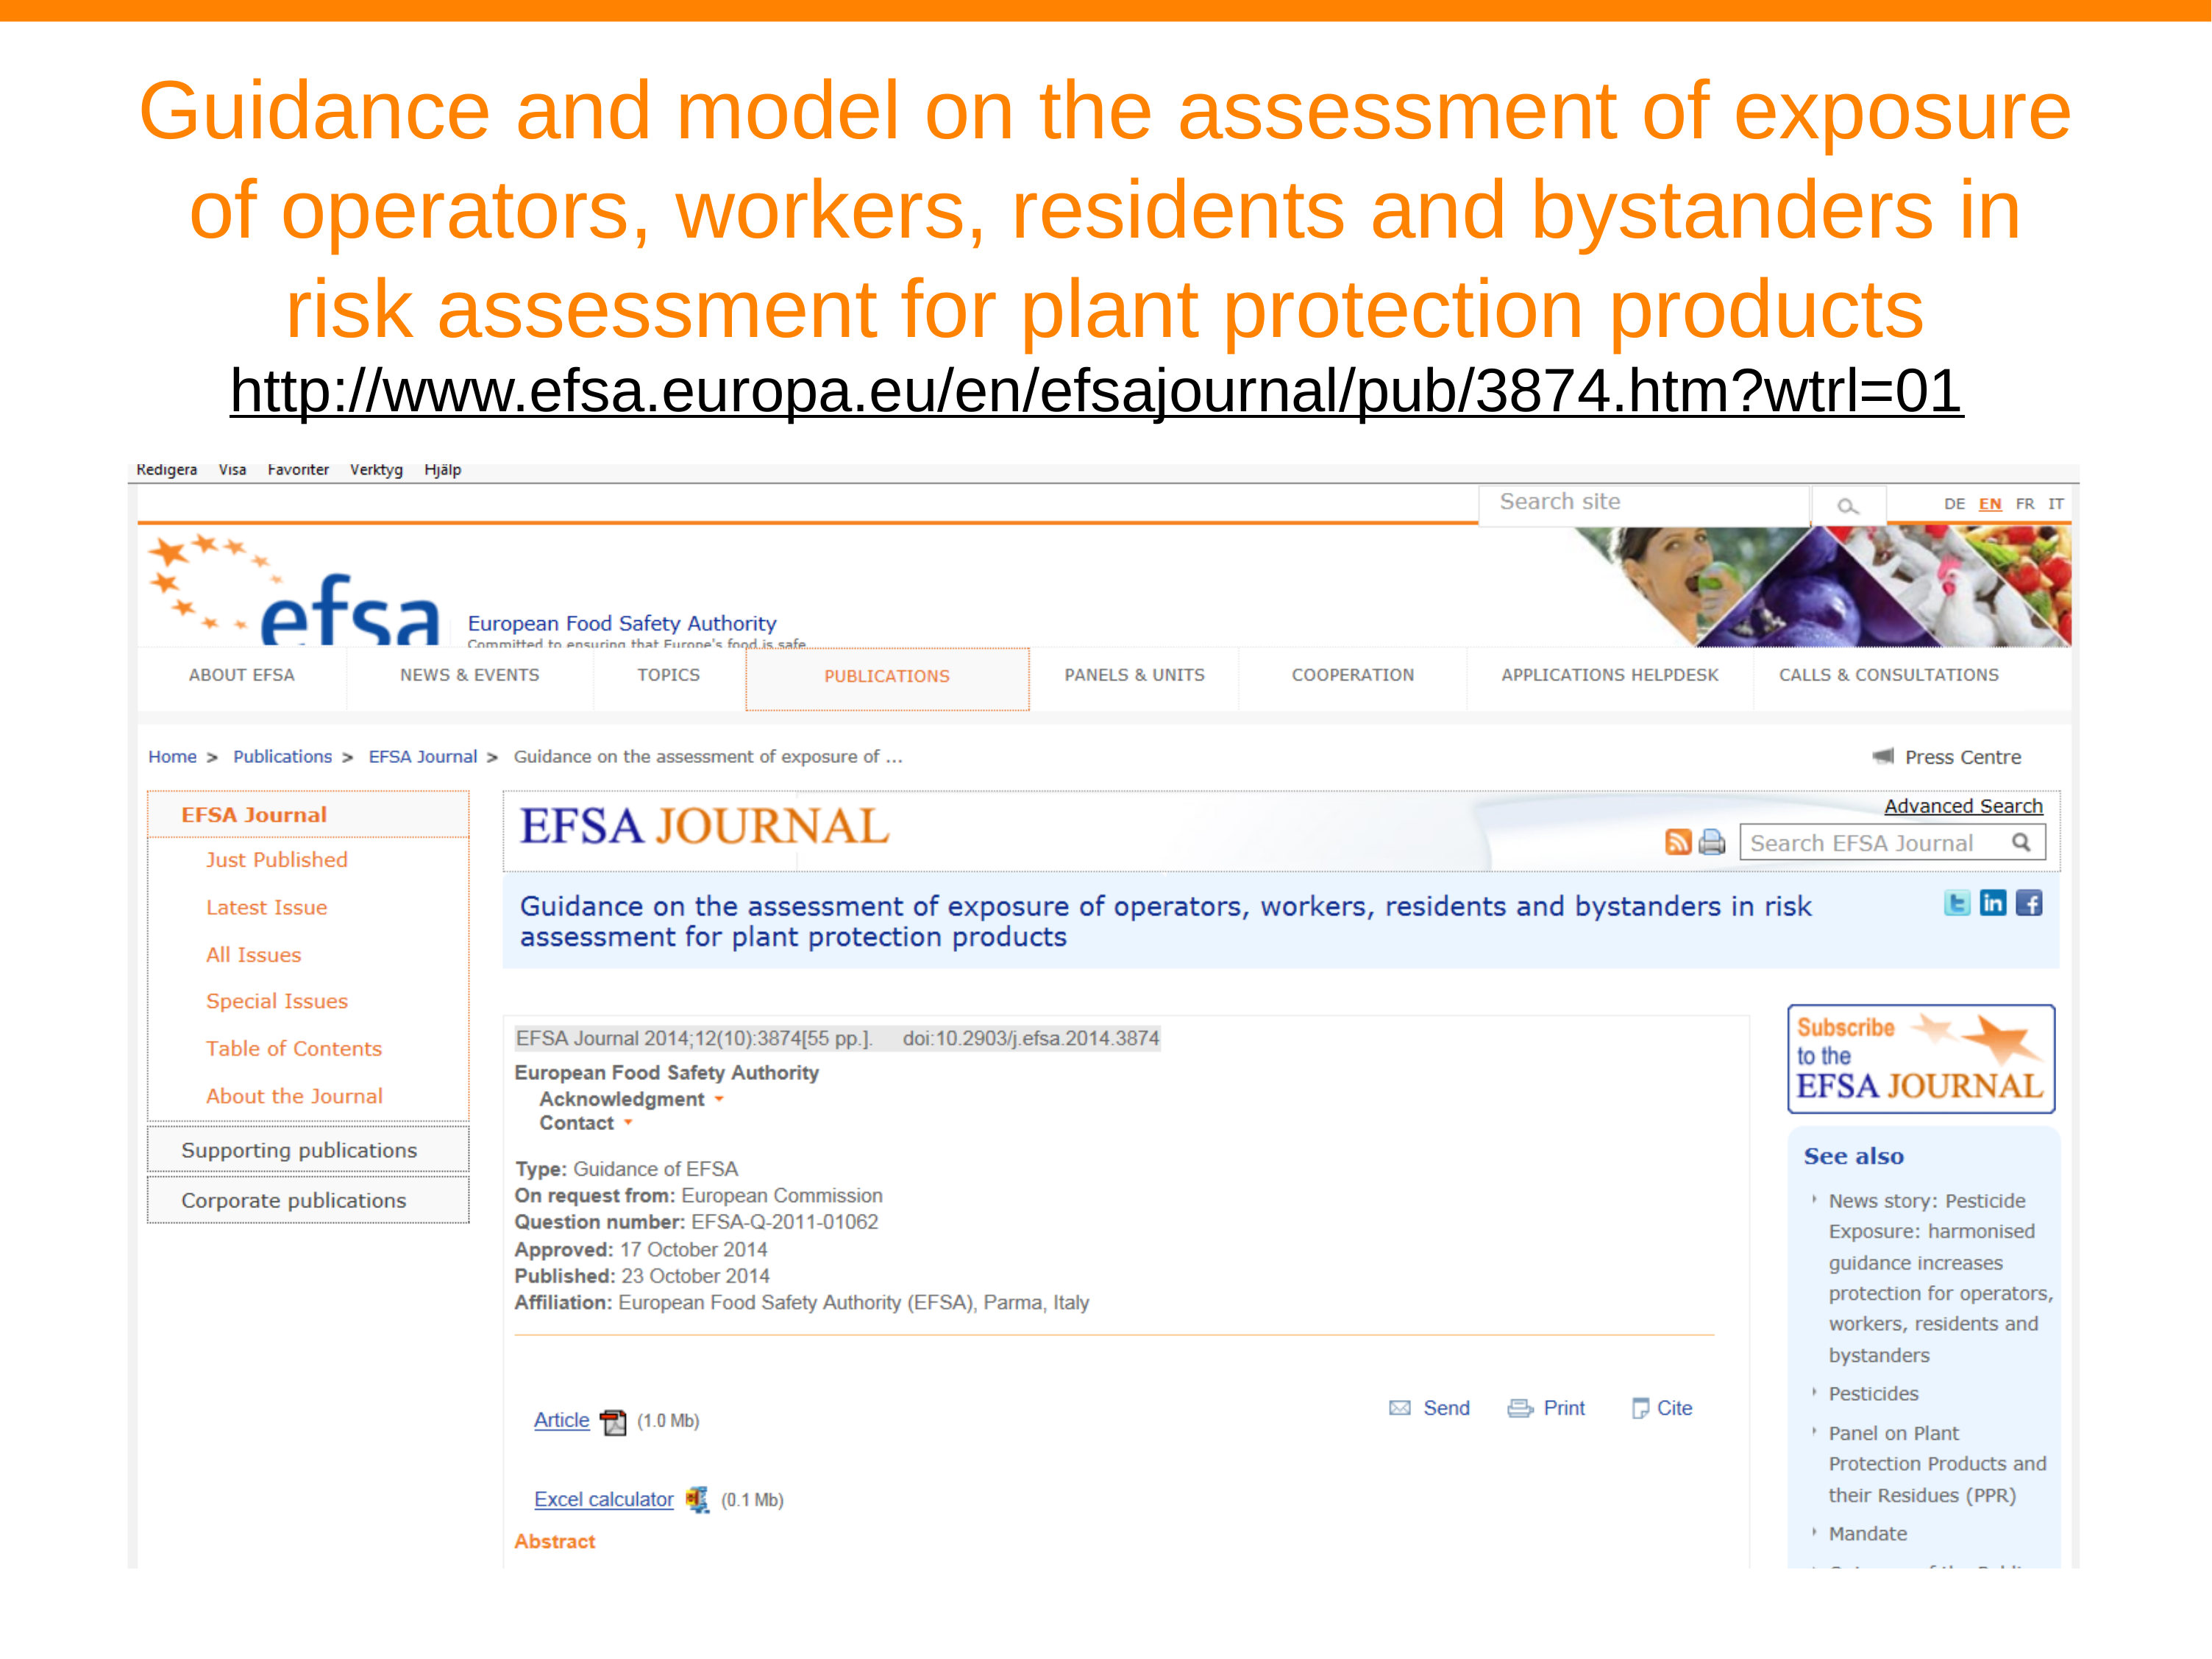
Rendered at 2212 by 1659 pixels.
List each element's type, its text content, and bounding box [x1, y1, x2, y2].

picture [109, 433, 2080, 1569]
title Guidance and model on the assessment of exposure of operators, workers, residents and bystanders in risk assessment for plant protection products [110, 66, 2101, 344]
text_box http://www.efsa.europa.eu/en/efsajournal/pub/3874.htm?wtrl=01 [218, 344, 1993, 430]
